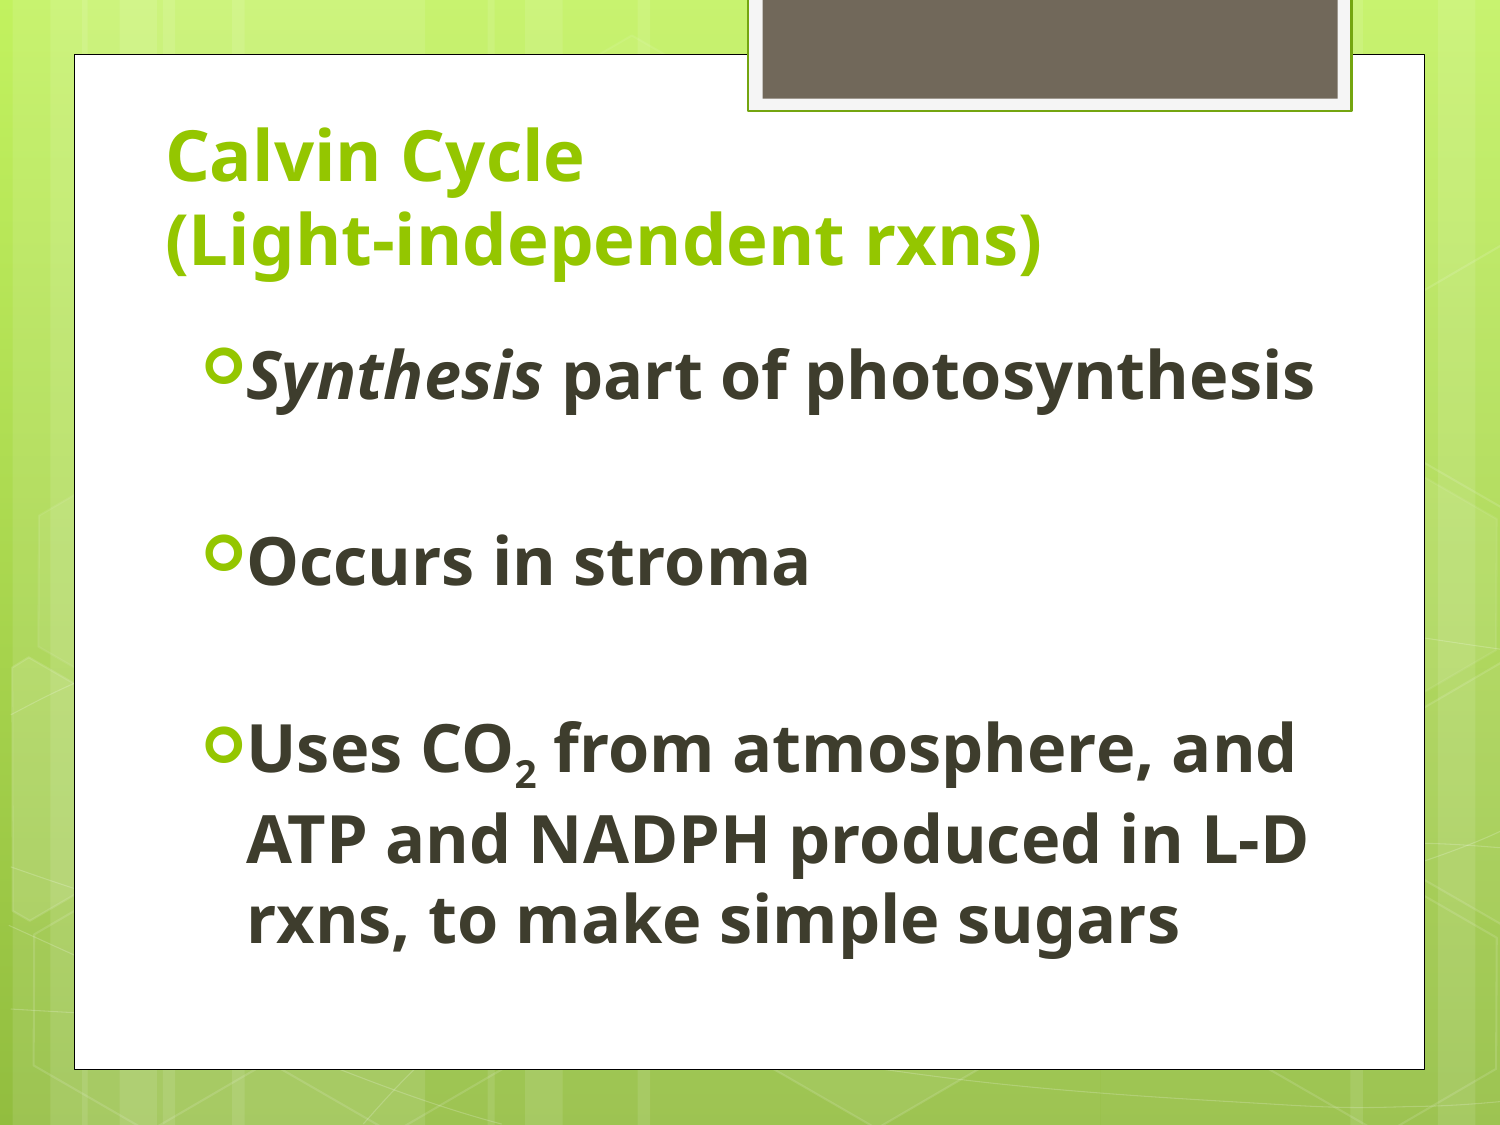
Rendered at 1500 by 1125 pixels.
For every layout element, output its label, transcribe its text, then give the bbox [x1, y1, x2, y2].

title Calvin Cycle (Light-independent rxns) [150, 99, 1303, 288]
list Synthesis part of photosynthesis Occurs in stroma Uses CO2 from atmosphere, and ATP and NADPH produced in L-D rxns, to make simple sugars [174, 324, 1379, 901]
